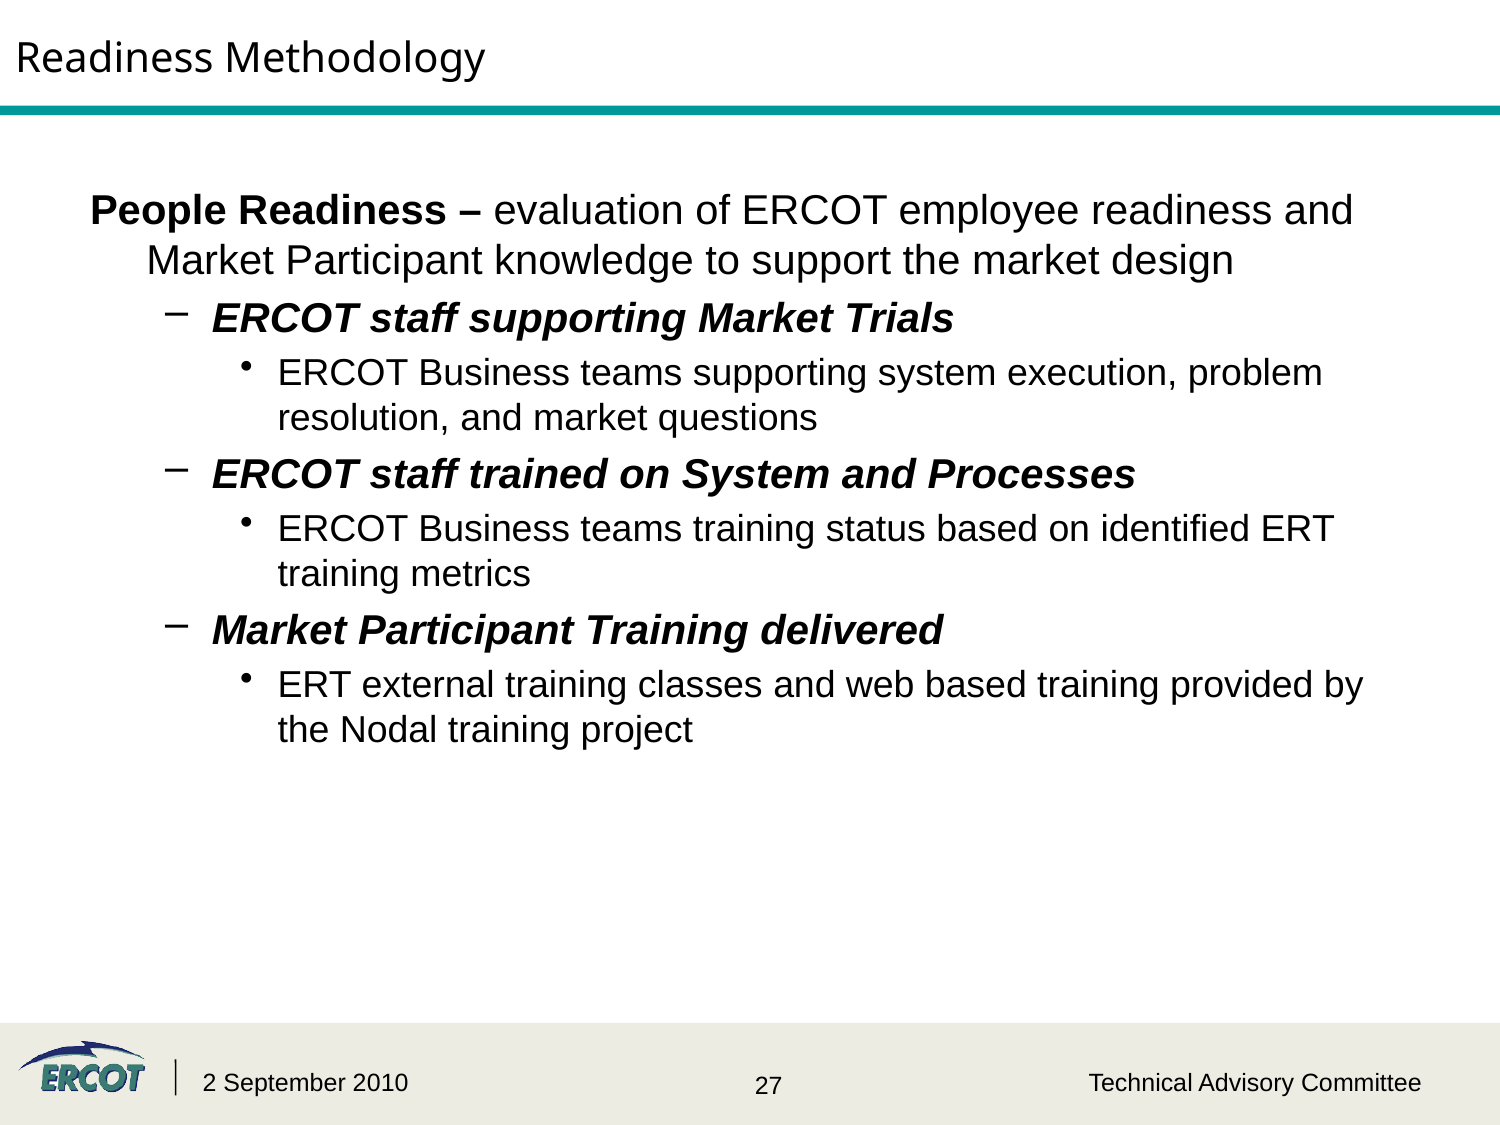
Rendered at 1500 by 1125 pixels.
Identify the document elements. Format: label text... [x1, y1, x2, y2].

picture [10, 1031, 151, 1111]
title Readiness Methodology [0, 0, 1426, 113]
list People Readiness – evaluation of ERCOT employee readiness and Market Participant knowledge to support the market design ERCOT staff supporting Market Trials ERCOT Business teams supporting system execution, problem resolution, and market questions ERCOT staff trained on System and Processes ERCOT Business teams training status based on identified ERT training metrics Market Participant Training delivered ERT external training classes and web based training provided by the Nodal training project [74, 174, 1426, 951]
footer Technical Advisory Committee [1024, 1059, 1438, 1125]
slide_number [187, 1059, 538, 1125]
